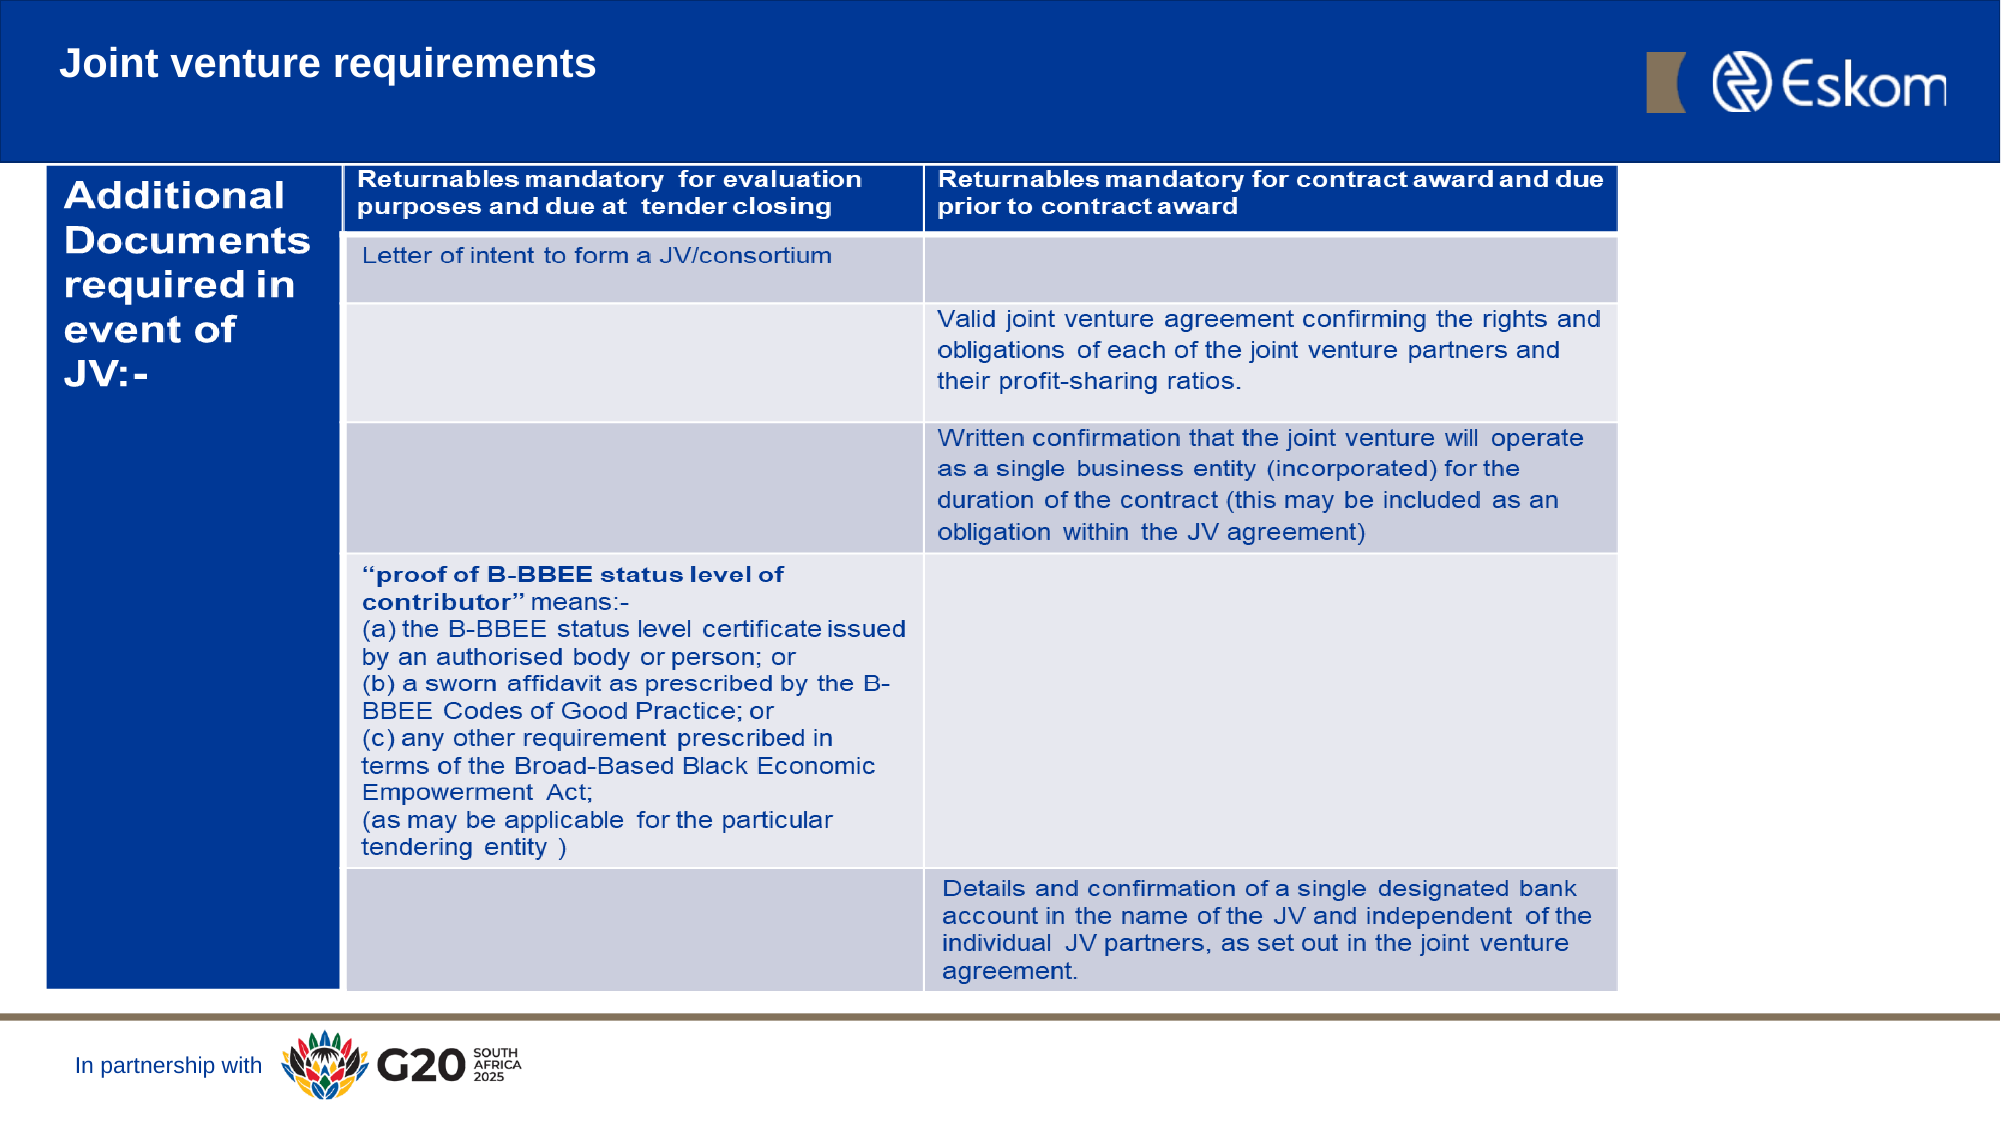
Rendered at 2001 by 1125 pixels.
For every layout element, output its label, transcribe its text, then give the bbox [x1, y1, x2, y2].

picture [44, 156, 1624, 998]
text_box Joint venture requirements [44, 33, 1121, 143]
picture [280, 1029, 526, 1100]
